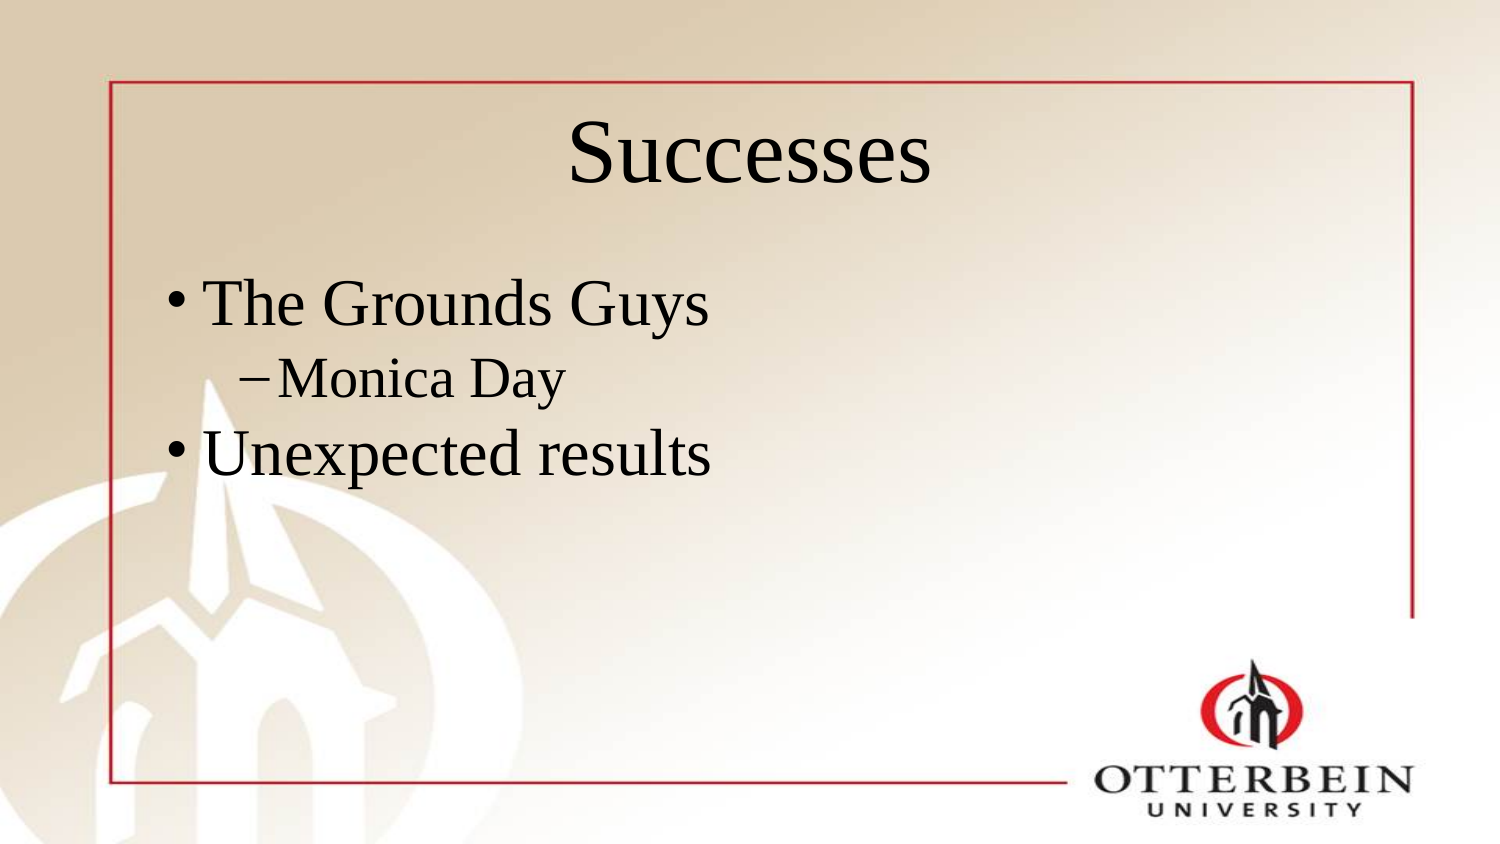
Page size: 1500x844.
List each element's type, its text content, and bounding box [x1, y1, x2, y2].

picture [0, 0, 1500, 844]
title Successes [112, 75, 1388, 216]
list The Grounds Guys Monica Day Unexpected results [112, 243, 1388, 751]
